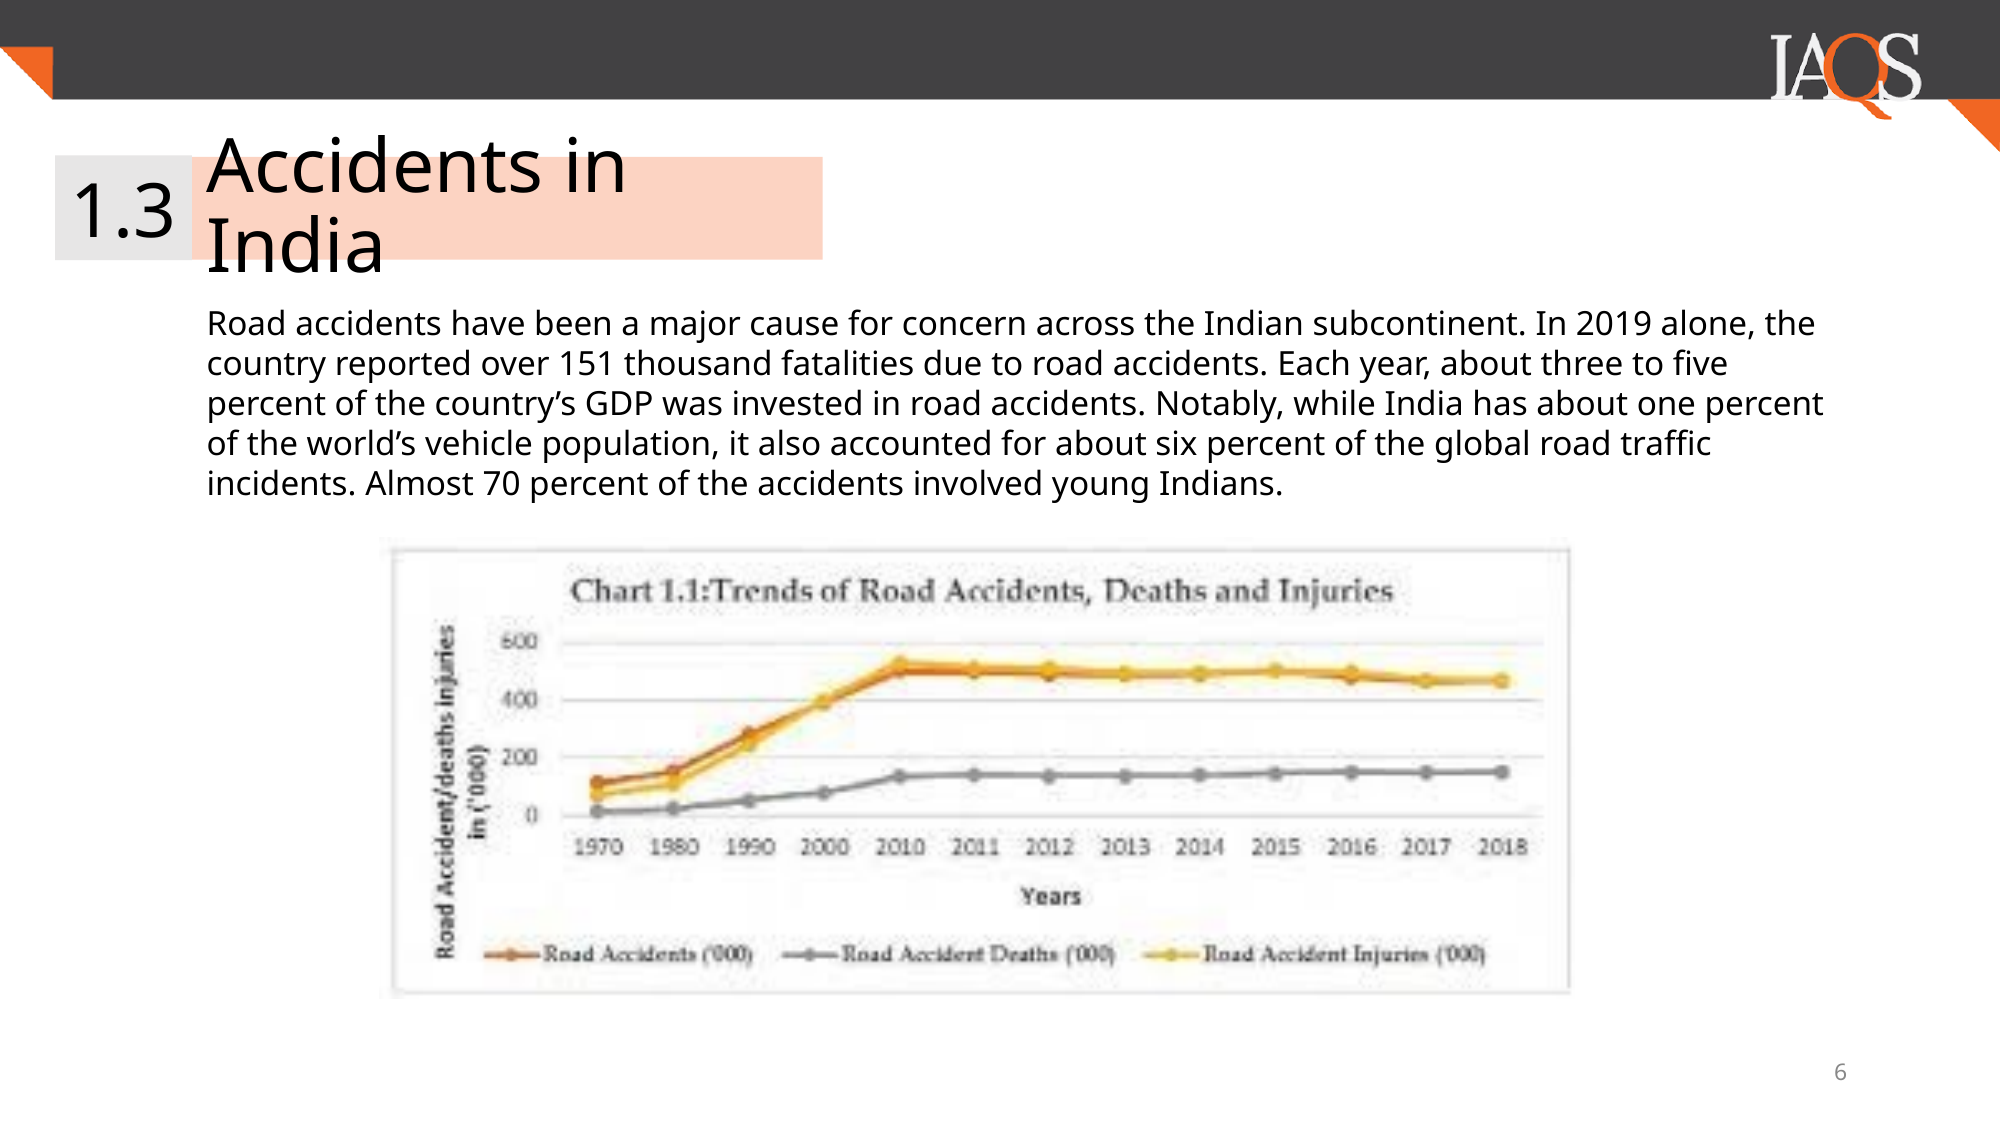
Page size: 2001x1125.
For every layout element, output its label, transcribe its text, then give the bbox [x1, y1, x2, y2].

text_box Road accidents have been a major cause for concern across the Indian subcontinent. In 2019 alone, the country reported over 151 thousand fatalities due to road accidents. Each year, about three to five percent of the country’s GDP was invested in road accidents. Notably, while India has about one percent of the world’s vehicle population, it also accounted for about six percent of the global road traffic incidents. Almost 70 percent of the accidents involved young Indians. [191, 295, 1863, 510]
text_box 1.3 [55, 155, 192, 261]
picture [379, 537, 1576, 999]
picture [0, 0, 2000, 152]
title Accidents in India [192, 156, 823, 260]
slide_number ‹#› [1412, 1042, 1863, 1103]
